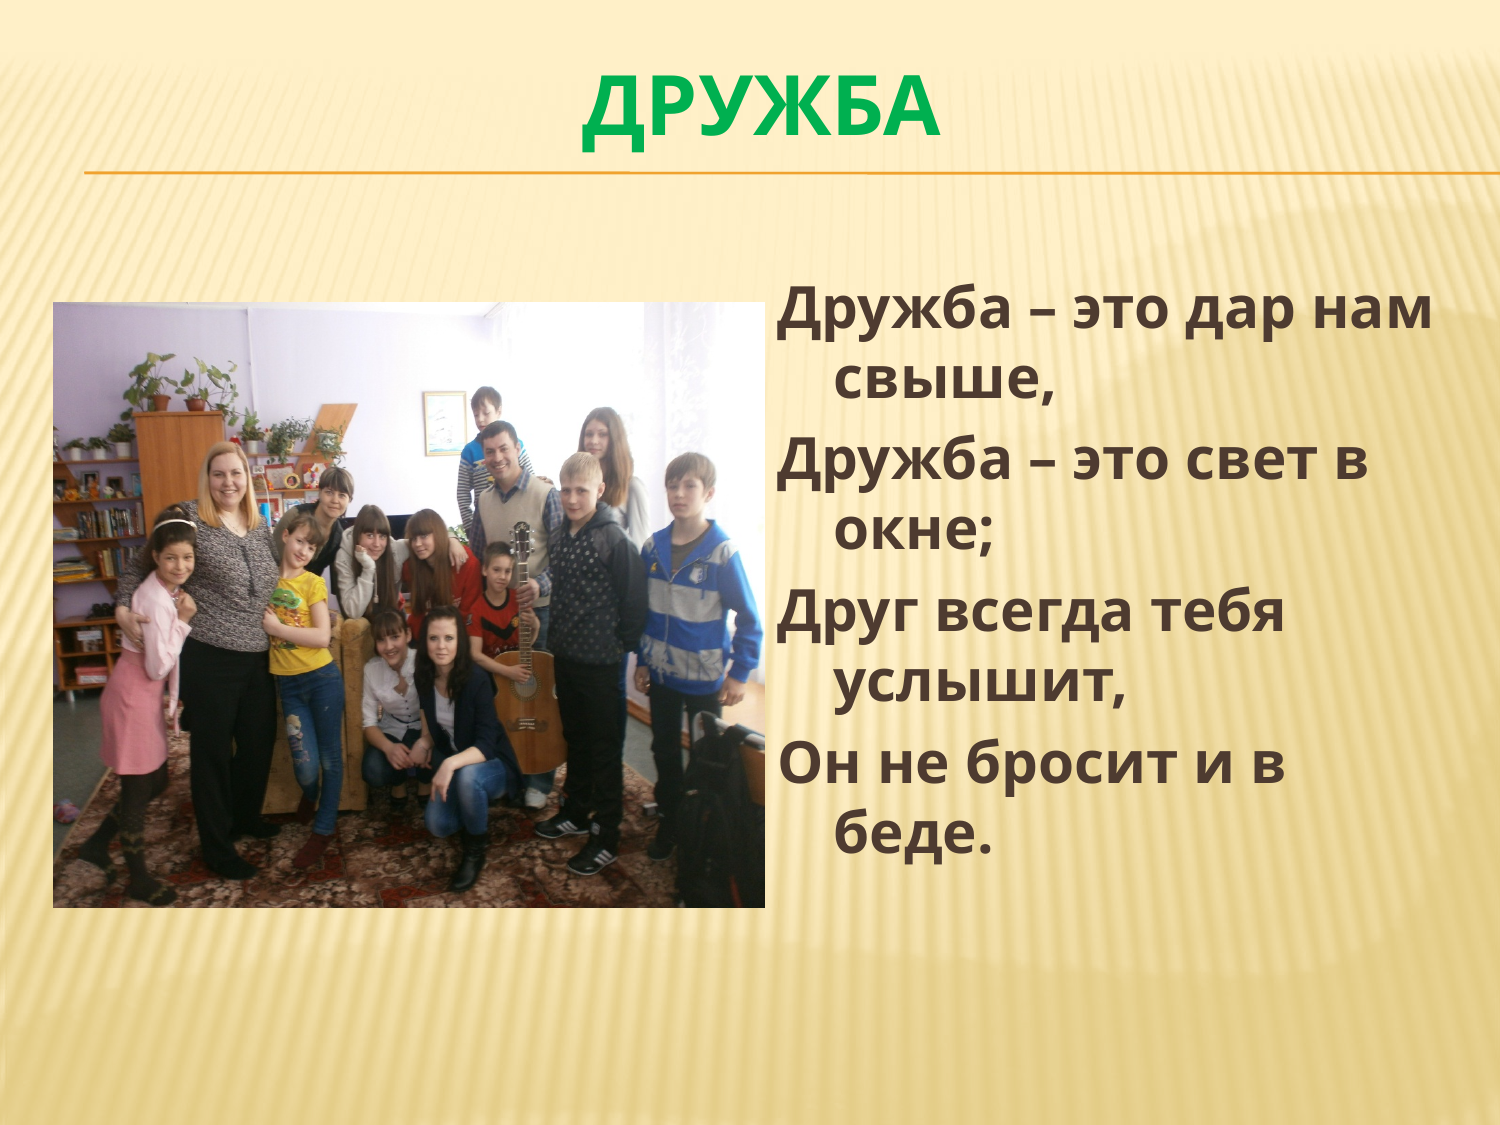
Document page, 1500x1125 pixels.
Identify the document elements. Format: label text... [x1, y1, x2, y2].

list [52, 302, 766, 909]
title Дружба [49, 30, 1475, 173]
list Дружба – это дар нам свыше, Дружба – это свет в окне; Друг всегда тебя услышит, Он не бросит и в беде. [762, 262, 1475, 1038]
